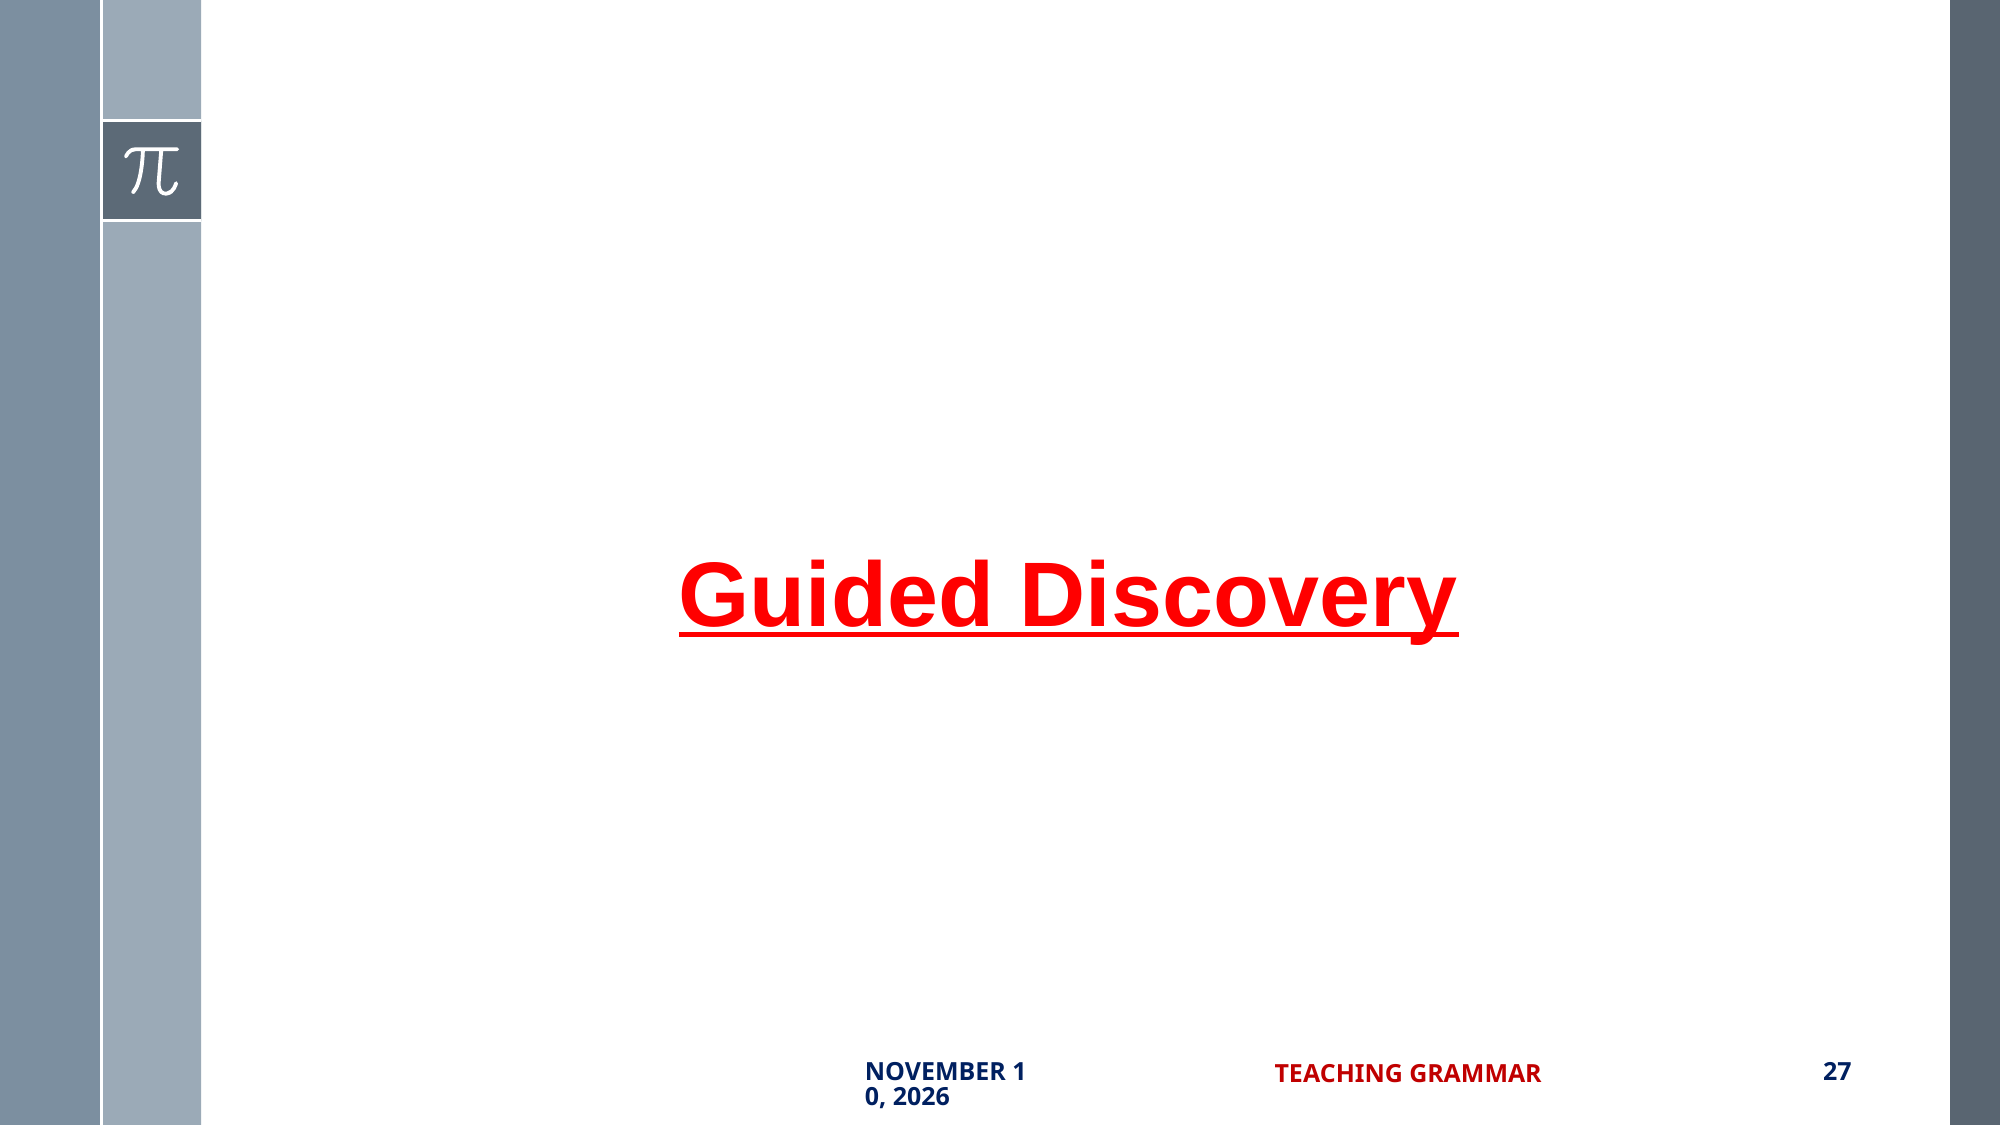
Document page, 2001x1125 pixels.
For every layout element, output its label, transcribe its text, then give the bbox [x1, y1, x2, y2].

slide_number 27 [1766, 1042, 1867, 1103]
footer Teaching Grammar [1082, 1042, 1735, 1103]
text_box Guided Discovery [237, 540, 1900, 807]
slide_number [849, 1042, 1050, 1103]
